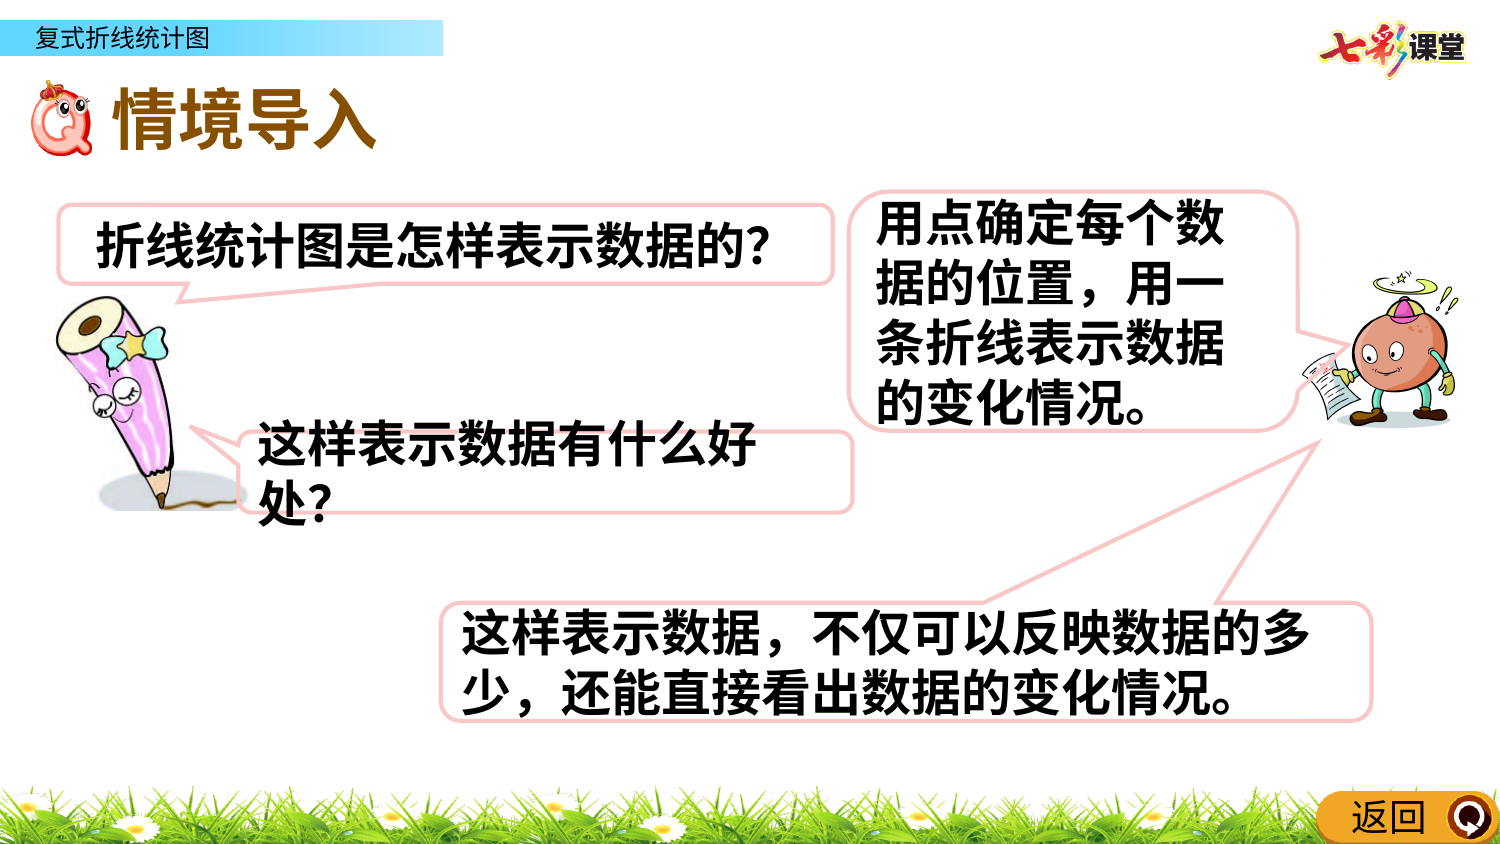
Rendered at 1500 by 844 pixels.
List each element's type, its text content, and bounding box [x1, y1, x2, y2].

picture [31, 80, 92, 156]
text_box 情境导入 [100, 72, 404, 164]
text_box 折线统计图是怎样表示数据的？ [58, 204, 833, 295]
picture [0, 295, 263, 512]
text_box 这样表示数据，不仅可以反映数据的多少，还能直接看出数据的变化情况。 [440, 443, 1372, 721]
picture [0, 786, 1500, 844]
picture [1297, 244, 1473, 434]
picture [1316, 20, 1468, 80]
text_box 这样表示数据有什么好处？ [267, 431, 853, 513]
text_box 用点确定每个数据的位置，用一条折线表示数据的变化情况。 [848, 191, 1298, 431]
